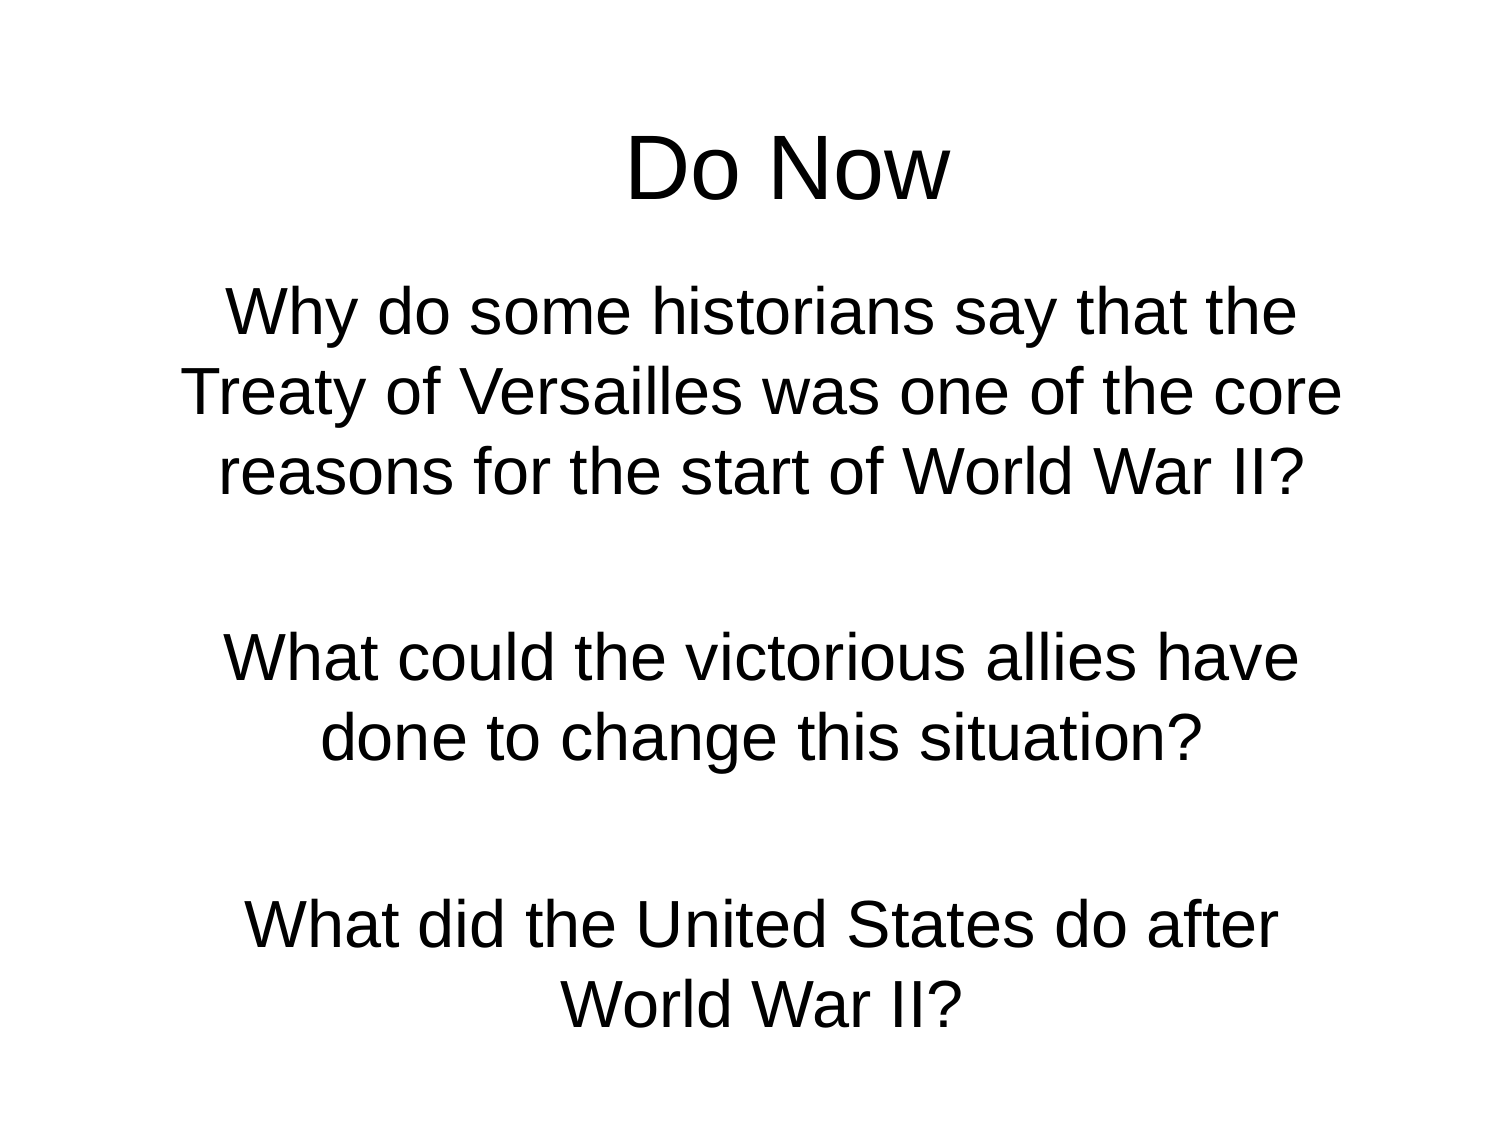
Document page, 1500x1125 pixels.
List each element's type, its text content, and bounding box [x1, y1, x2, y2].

title Do Now [150, 99, 1425, 232]
subtitle Why do some historians say that the Treaty of Versailles was one of the core reasons for the start of World War II? What could the victorious allies have done to change this situation? What did the United States do after World War II? Can human beings learn from history? [137, 260, 1388, 1090]
